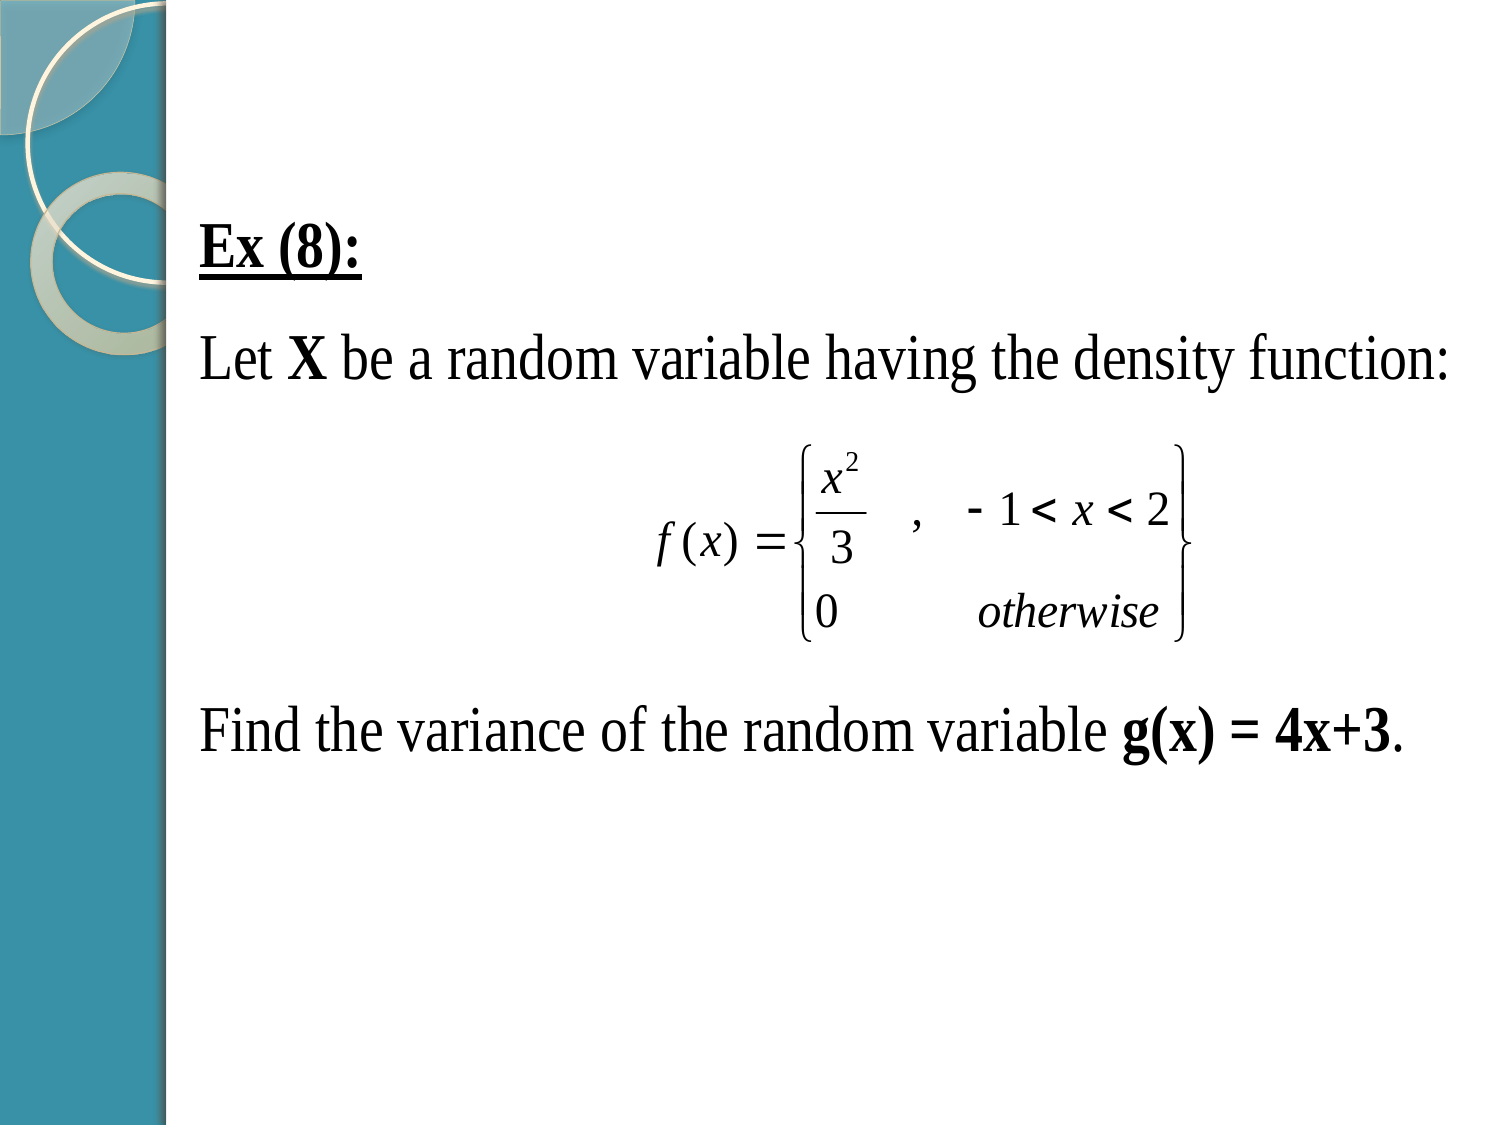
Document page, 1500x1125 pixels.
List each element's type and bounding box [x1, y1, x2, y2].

text_box [198, 206, 1500, 805]
